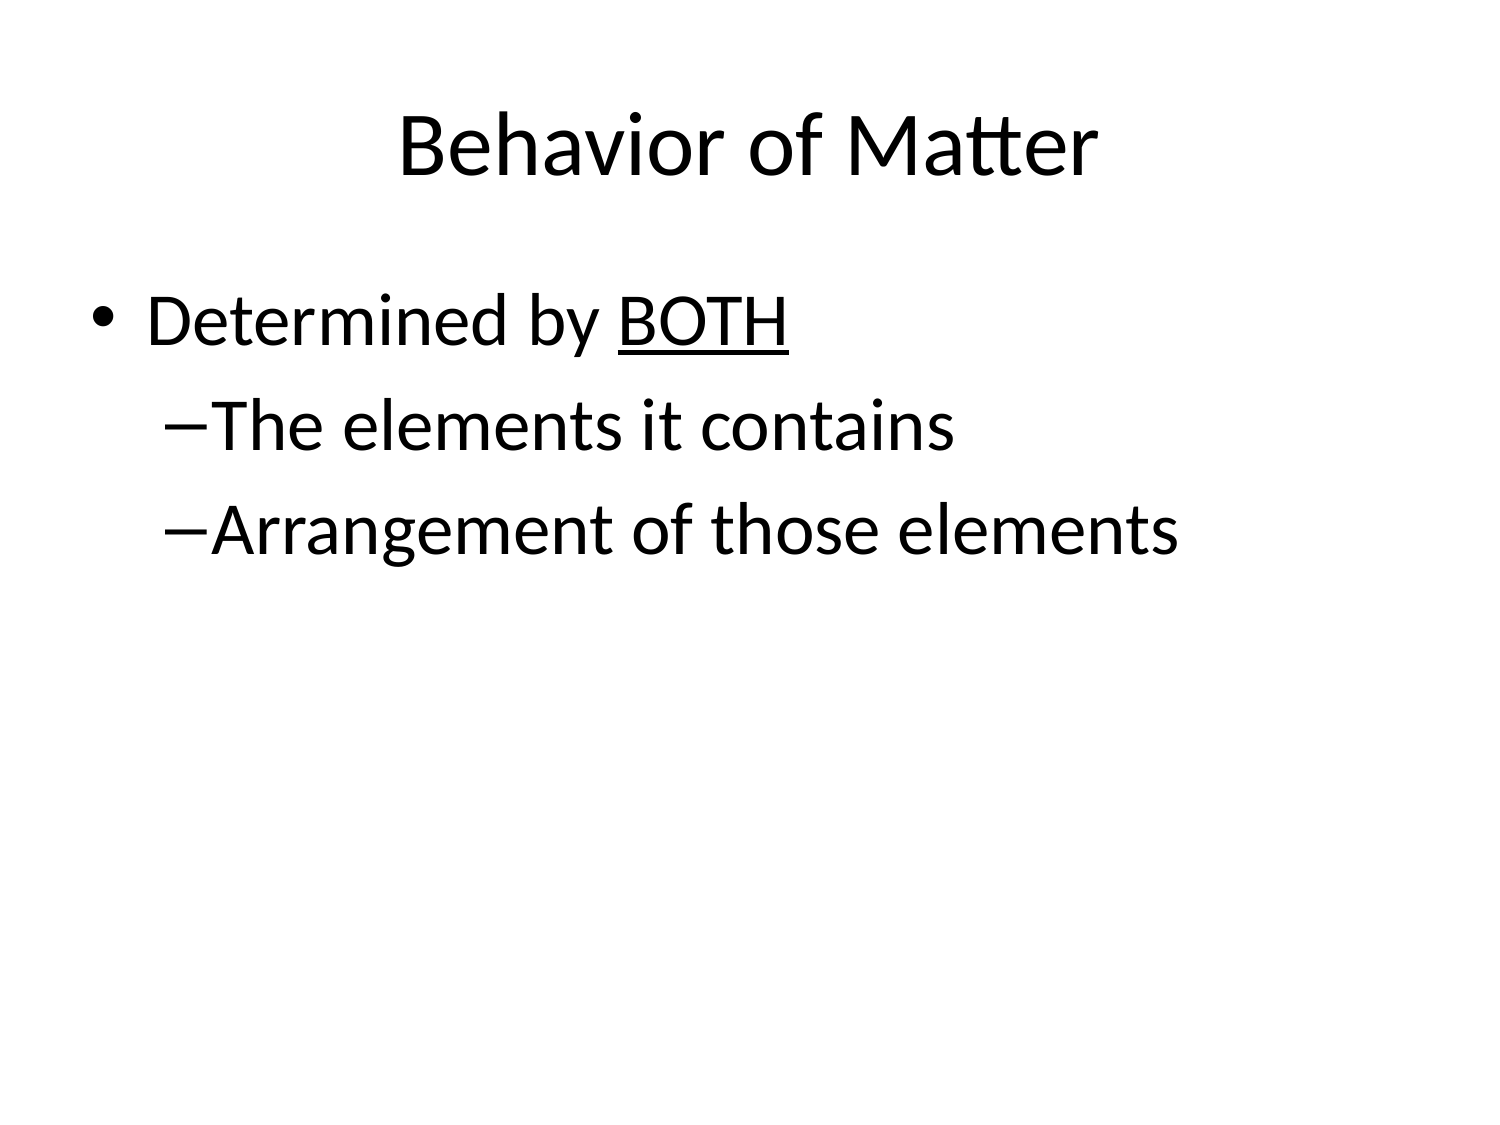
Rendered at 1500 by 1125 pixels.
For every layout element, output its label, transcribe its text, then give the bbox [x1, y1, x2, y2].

title Behavior of Matter [75, 45, 1425, 233]
list Determined by BOTH The elements it contains Arrangement of those elements [75, 262, 1425, 1005]
